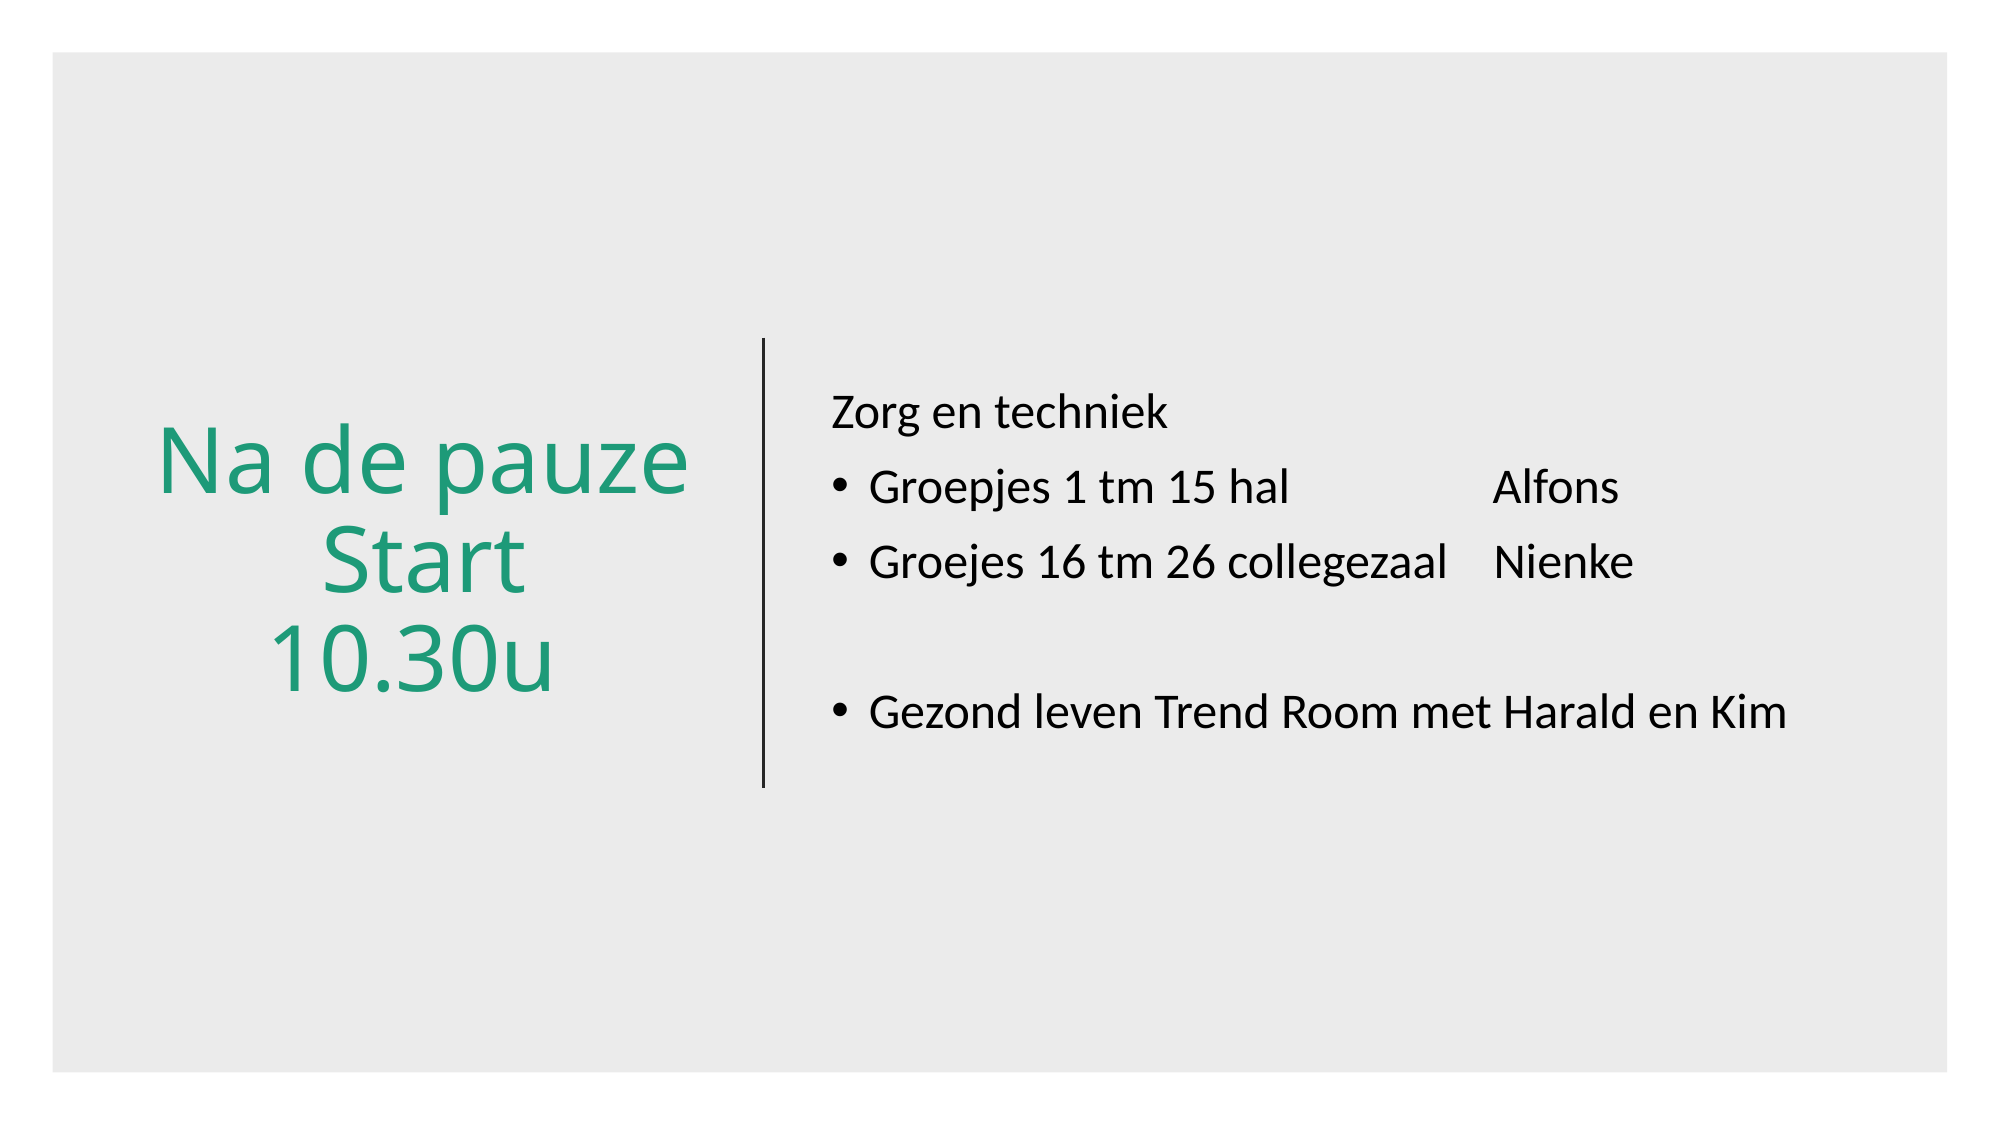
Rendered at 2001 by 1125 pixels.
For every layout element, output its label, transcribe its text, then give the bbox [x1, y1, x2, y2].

list Zorg en techniek Groepjes 1 tm 15 hal Alfons Groejes 16 tm 26 collegezaal Nienke Gezond leven Trend Room met Harald en Kim [816, 158, 1863, 967]
text_box [52, 51, 1948, 1073]
title Na de pauze Start 10.30u [137, 158, 711, 967]
